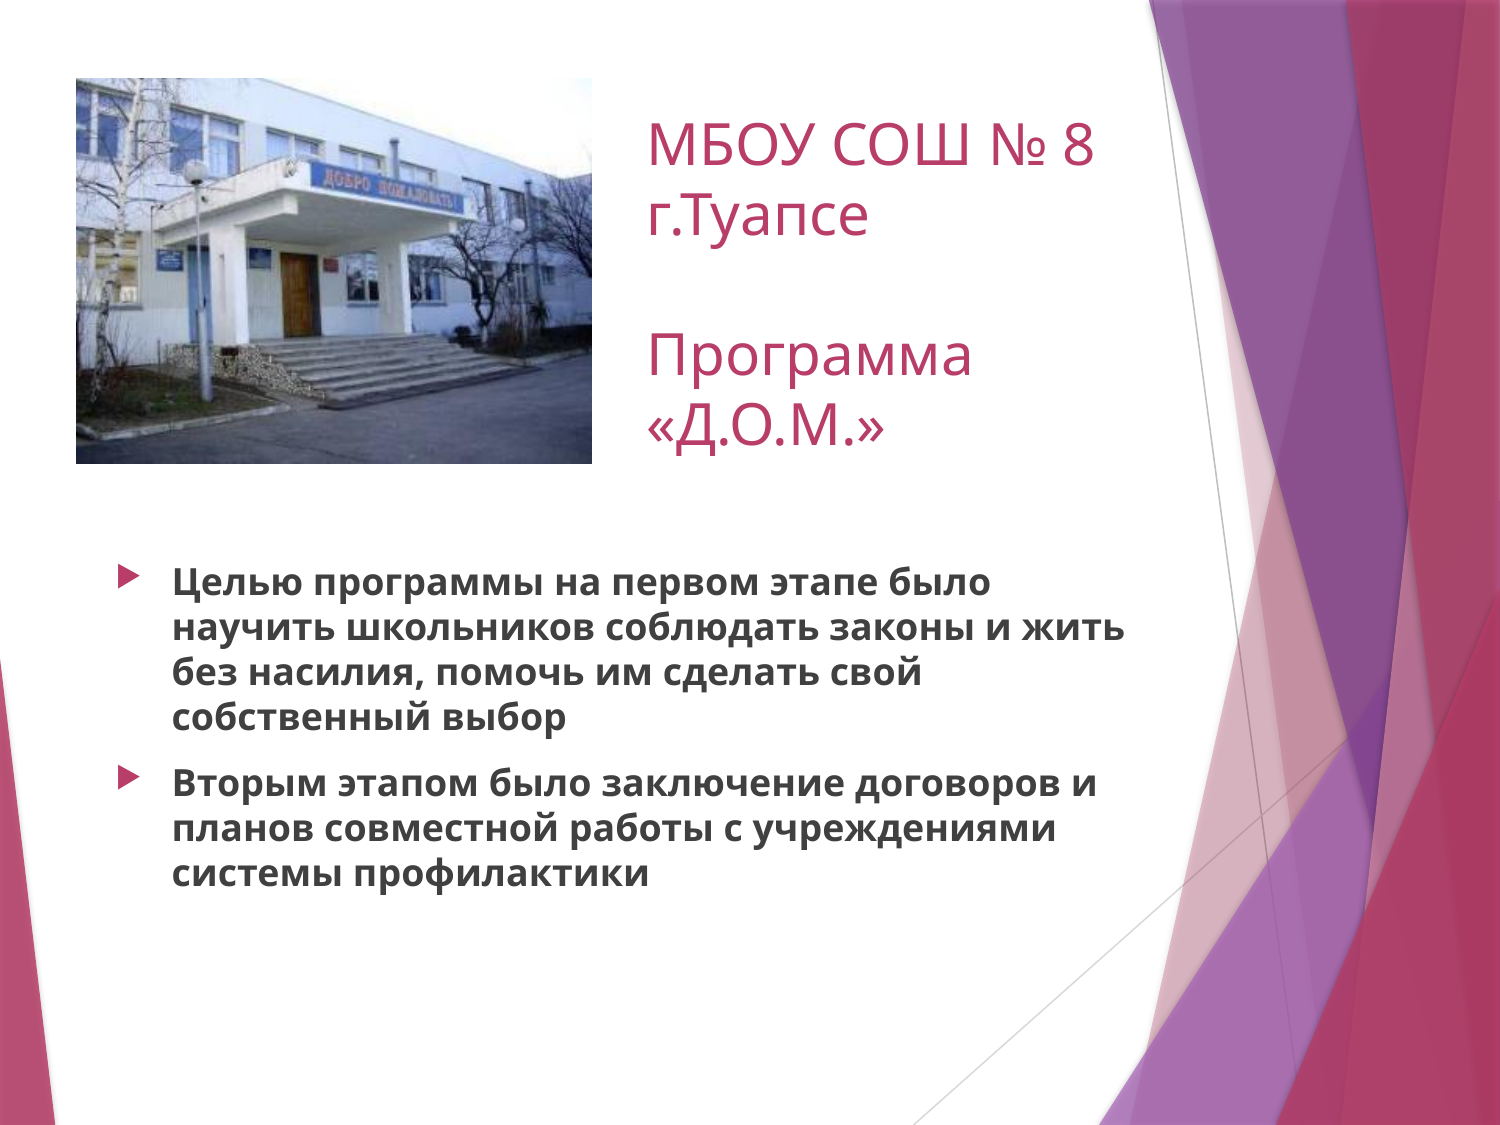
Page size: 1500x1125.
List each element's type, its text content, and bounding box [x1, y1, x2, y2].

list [76, 77, 592, 465]
list Целью программы на первом этапе было научить школьников соблюдать законы и жить без насилия, помочь им сделать свой собственный выбор Вторым этапом было заключение договоров и планов совместной работы с учреждениями системы профилактики [100, 550, 1141, 992]
title МБОУ СОШ № 8 г.Туапсе Программа «Д.О.М.» [631, 99, 1141, 317]
